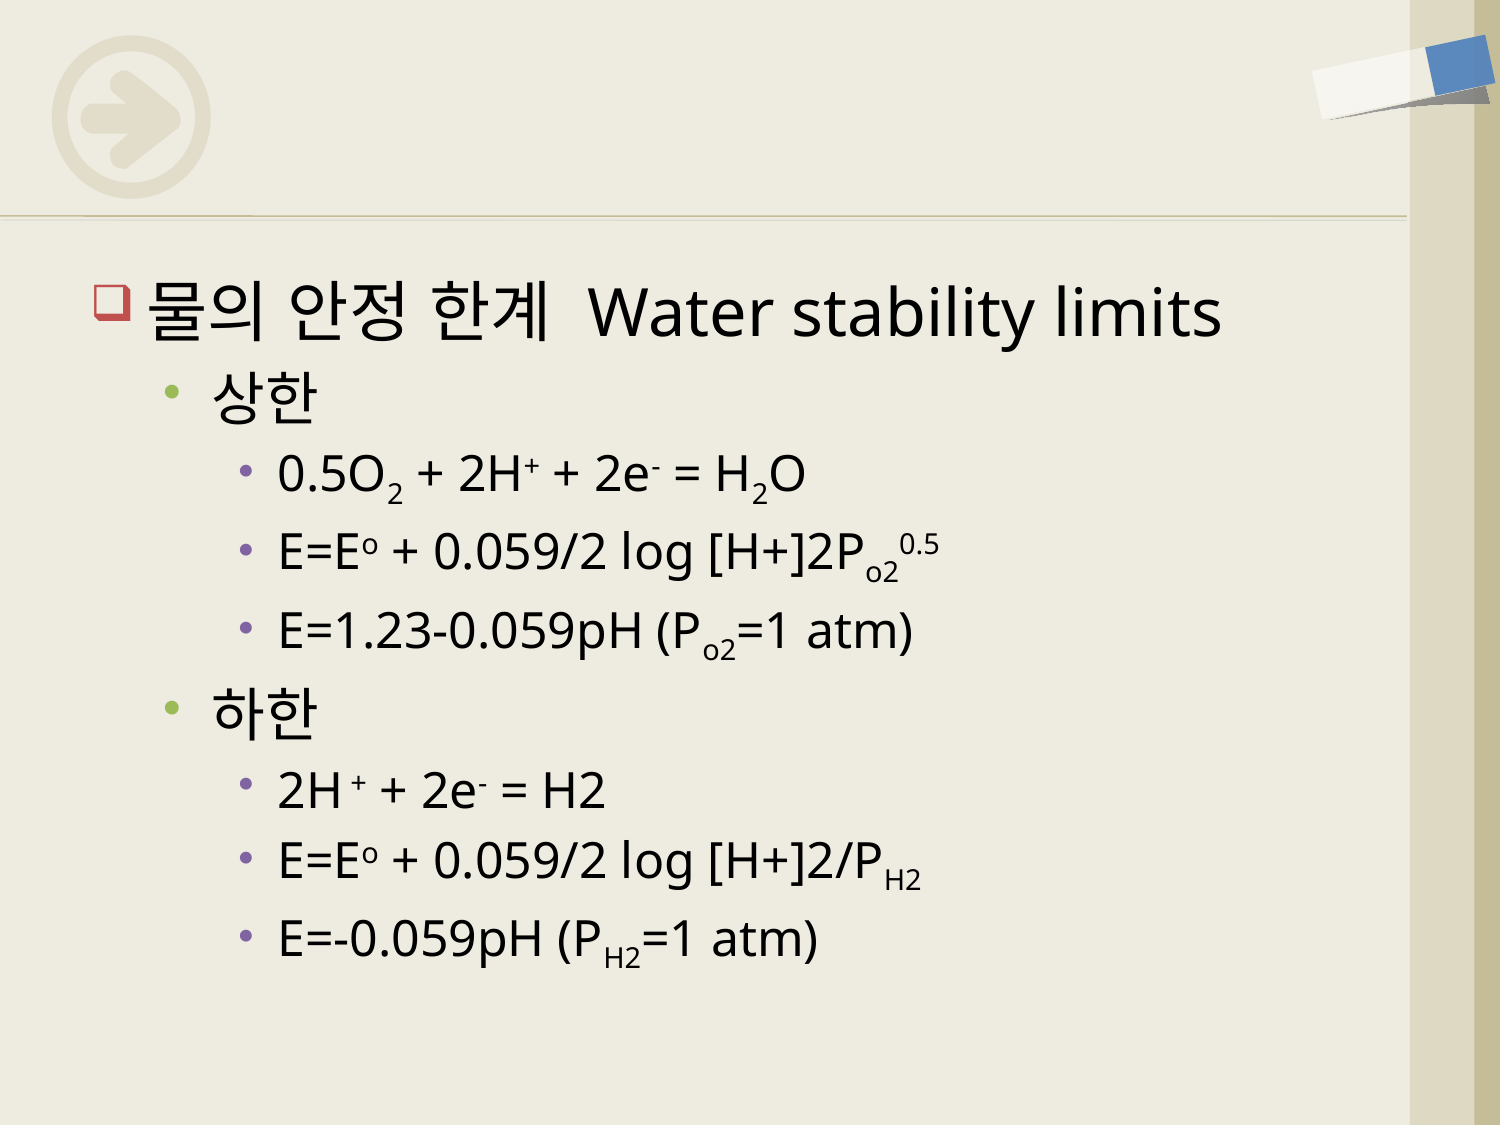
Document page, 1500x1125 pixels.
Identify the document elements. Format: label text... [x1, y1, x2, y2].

list 물의 안정 한계 Water stability limits 상한 0.5O2 + 2H+ + 2e- = H2O E=Eo + 0.059/2 log [H+]2Po20.5 E=1.23-0.059pH (Po2=1 atm) 하한 2H + + 2e- = H2 E=Eo + 0.059/2 log [H+]2/PH2 E=-0.059pH (PH2=1 atm) [75, 262, 1406, 1005]
